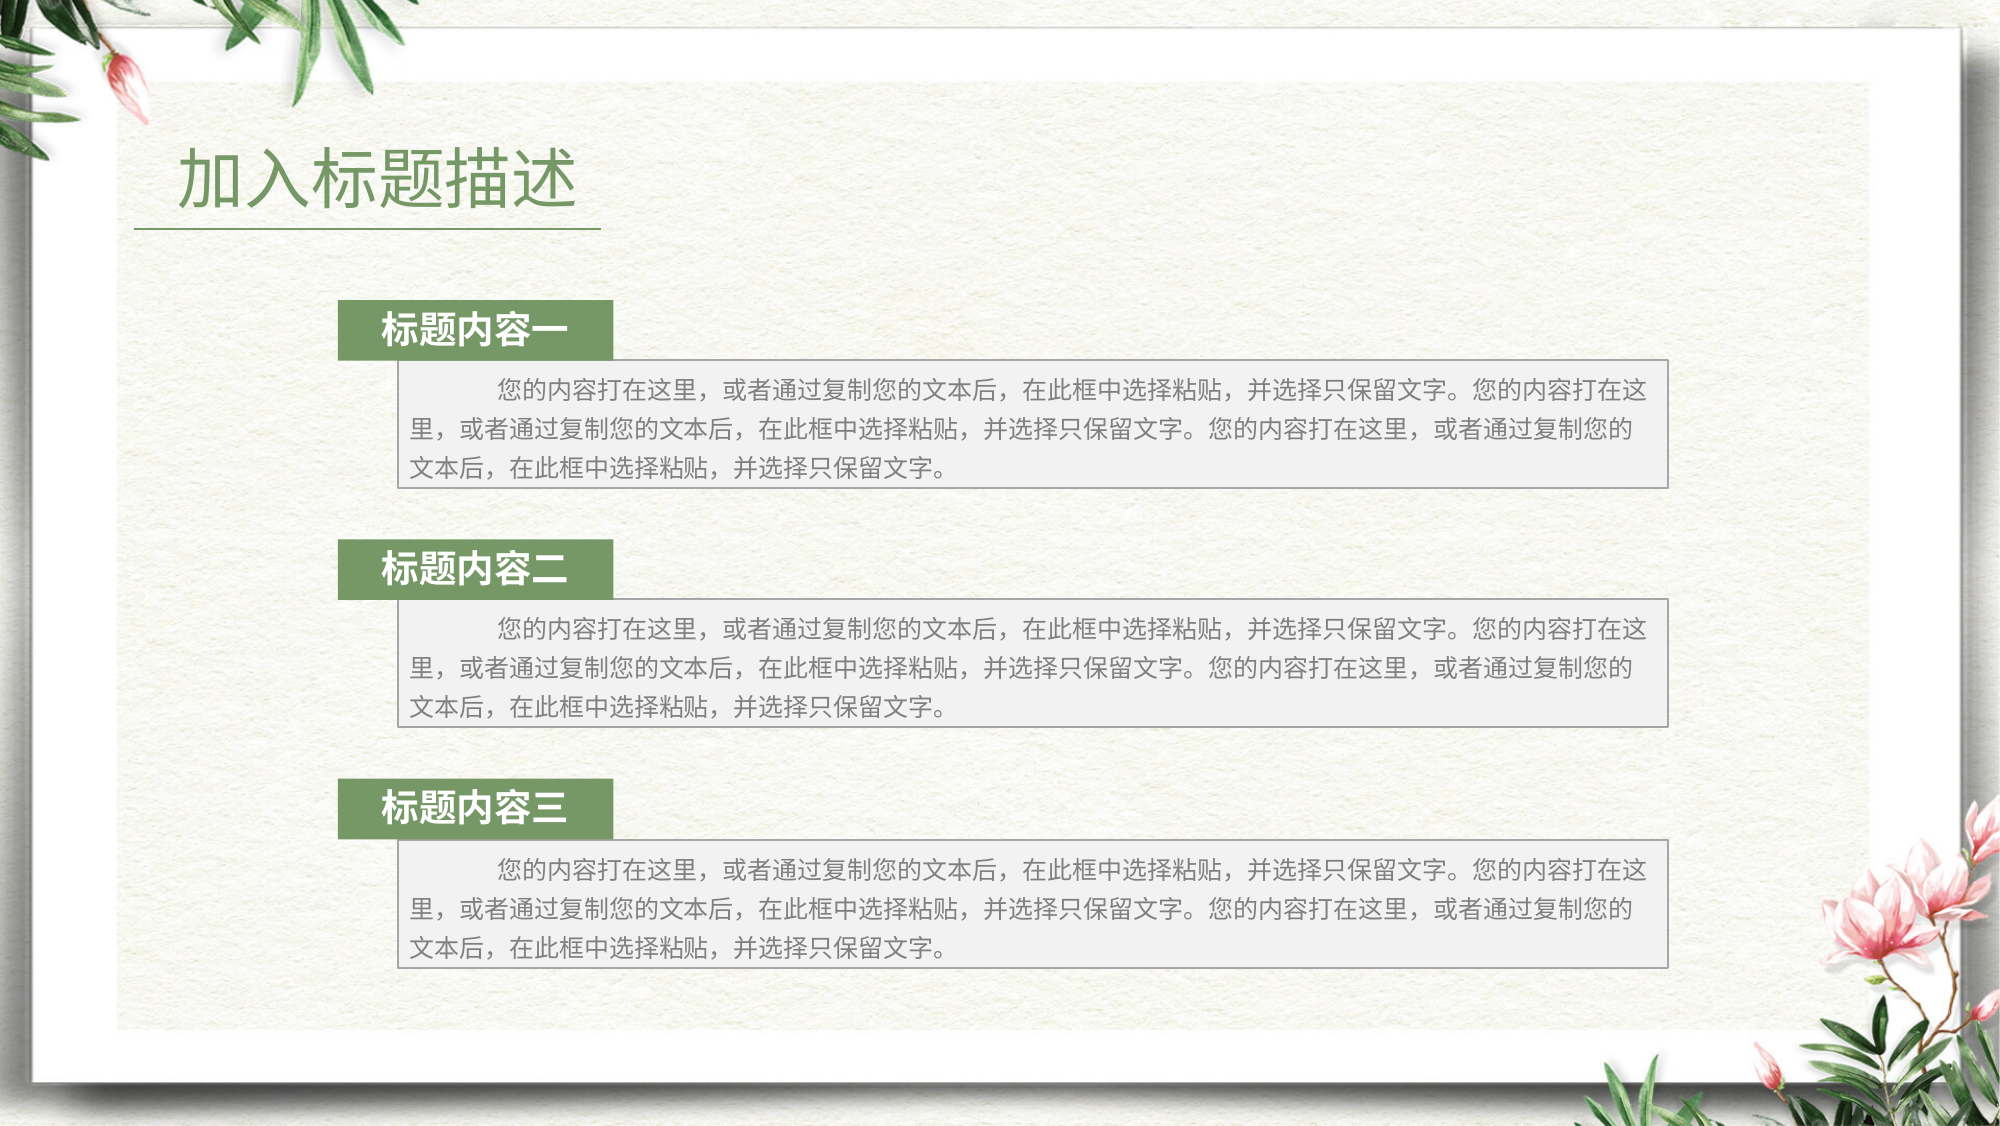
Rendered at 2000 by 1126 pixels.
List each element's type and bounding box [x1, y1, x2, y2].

picture [0, 0, 2000, 1126]
text_box [337, 299, 1669, 970]
text_box [110, 136, 646, 230]
